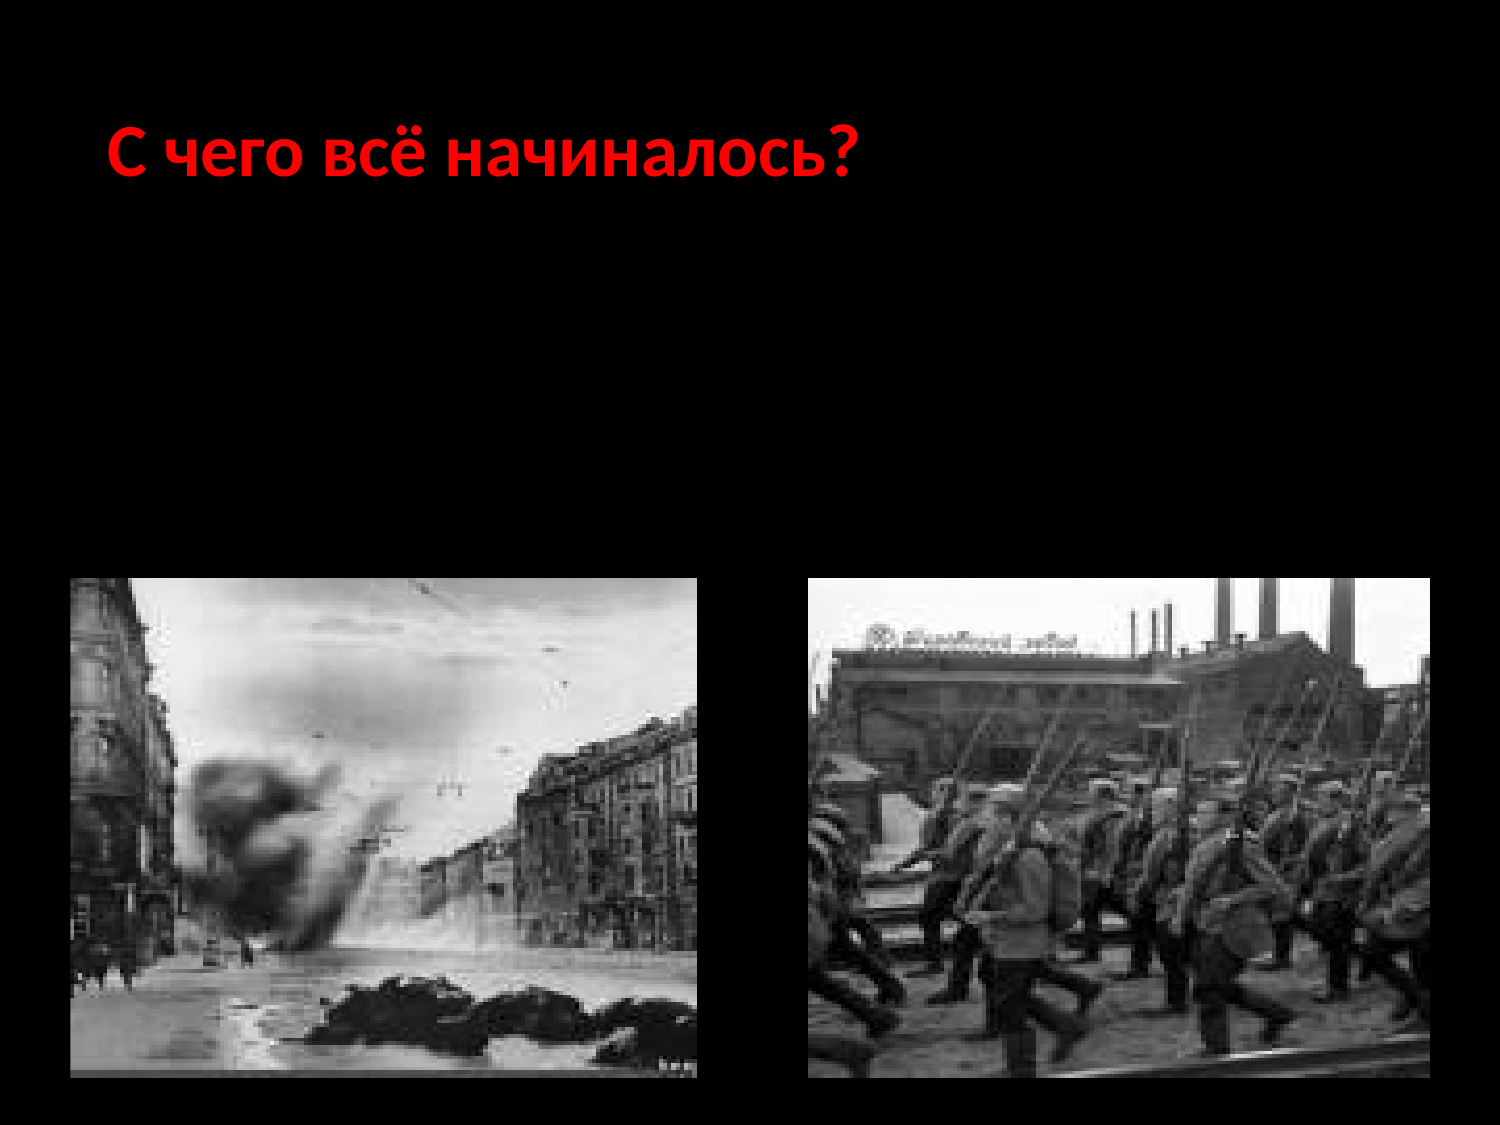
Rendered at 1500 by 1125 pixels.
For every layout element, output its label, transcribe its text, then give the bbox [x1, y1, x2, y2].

picture [70, 578, 698, 1079]
title С чего всё начиналось? Напали фашисты на нашу страну. Шли танки, летели снаряды. Отцы, деды, братья ушли на войну Сражаться с фашистской армадой. [75, 93, 1425, 233]
picture [808, 578, 1430, 1079]
